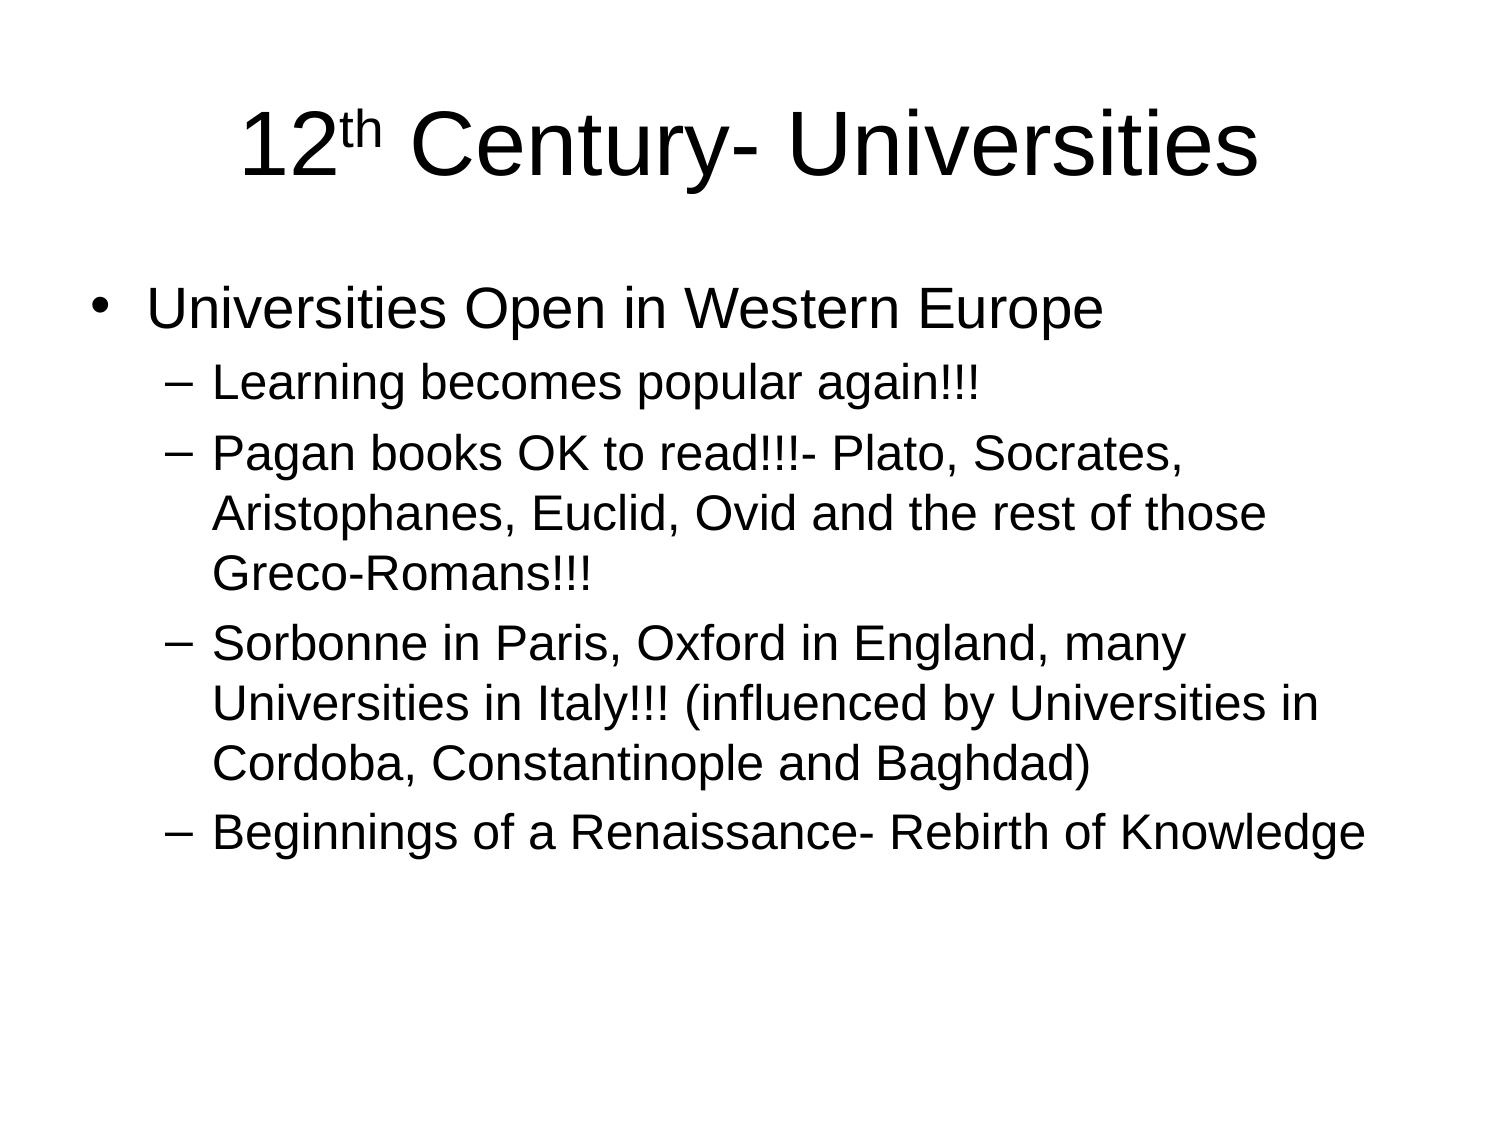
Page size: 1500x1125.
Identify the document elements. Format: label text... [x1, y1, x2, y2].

list Universities Open in Western Europe Learning becomes popular again!!! Pagan books OK to read!!!- Plato, Socrates, Aristophanes, Euclid, Ovid and the rest of those Greco-Romans!!! Sorbonne in Paris, Oxford in England, many Universities in Italy!!! (influenced by Universities in Cordoba, Constantinople and Baghdad) Beginnings of a Renaissance- Rebirth of Knowledge [75, 262, 1425, 1005]
title 12th Century- Universities [75, 45, 1425, 233]
